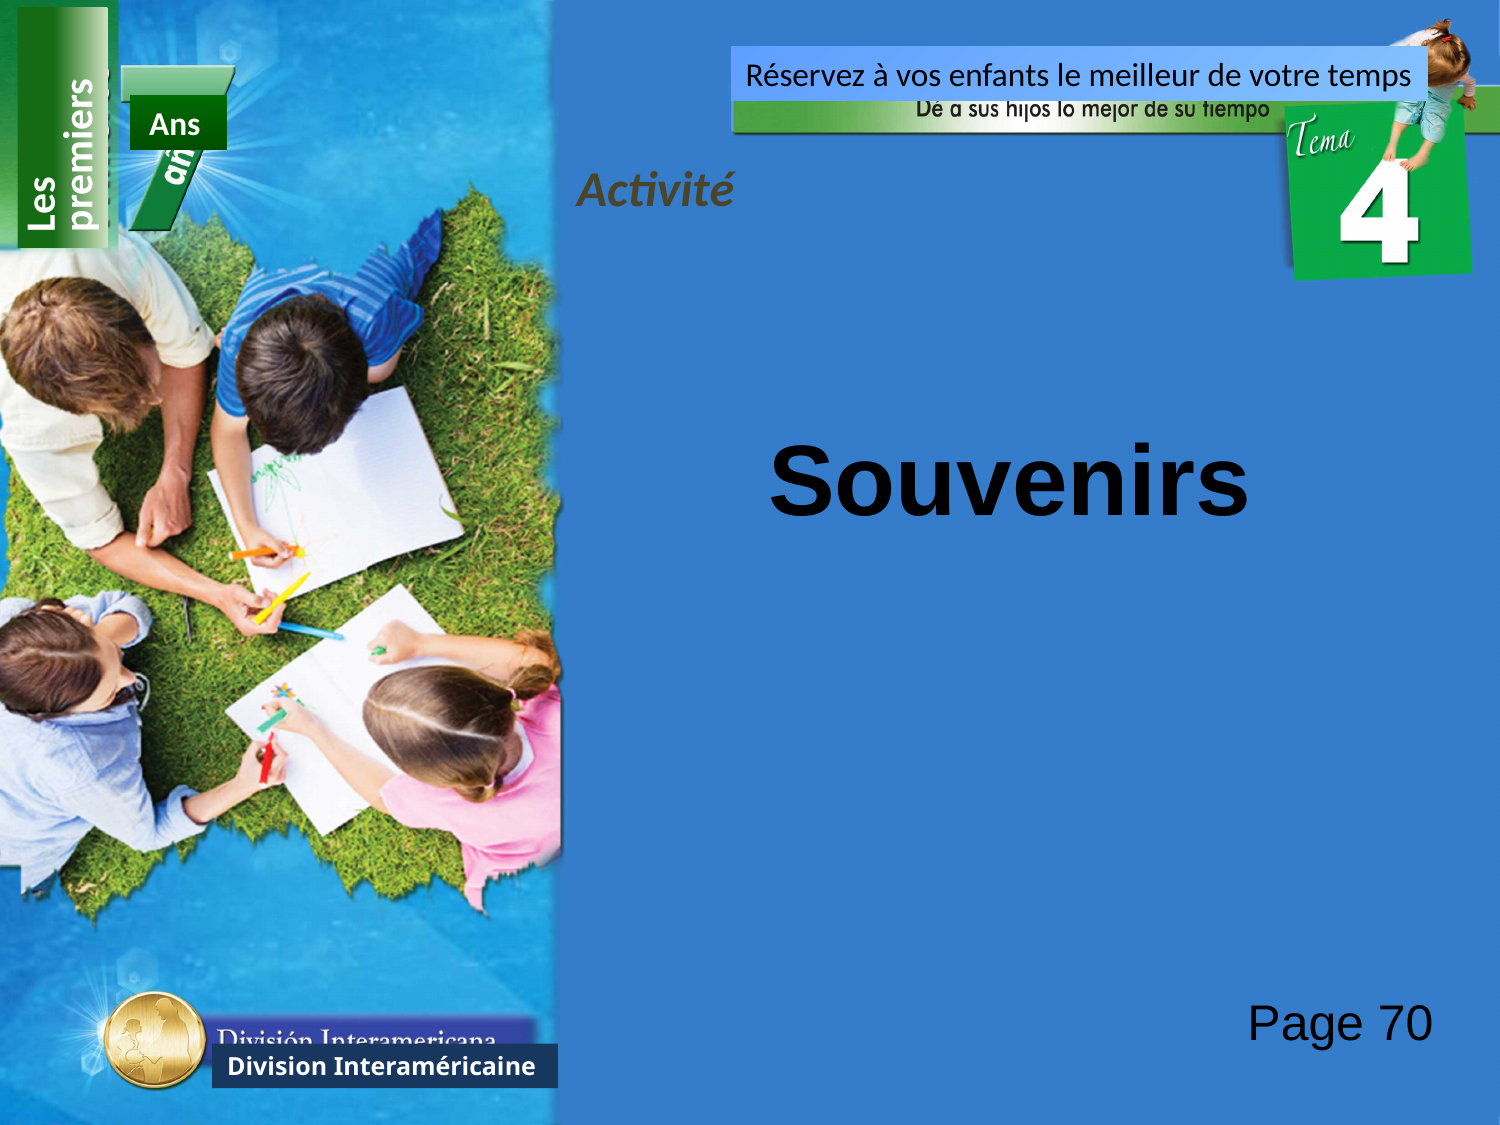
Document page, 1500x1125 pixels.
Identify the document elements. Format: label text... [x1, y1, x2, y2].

text_box Réservez à vos enfants le meilleur de votre temps [730, 46, 1428, 101]
text_box Activité [562, 148, 750, 224]
picture [0, 0, 1500, 1125]
text_box Division Interaméricaine [212, 1043, 558, 1089]
text_box Souvenirs [643, 408, 1376, 543]
text_box Page 70 [1187, 982, 1449, 1058]
text_box Les premiers [17, 7, 108, 248]
text_box Ans [130, 95, 227, 150]
